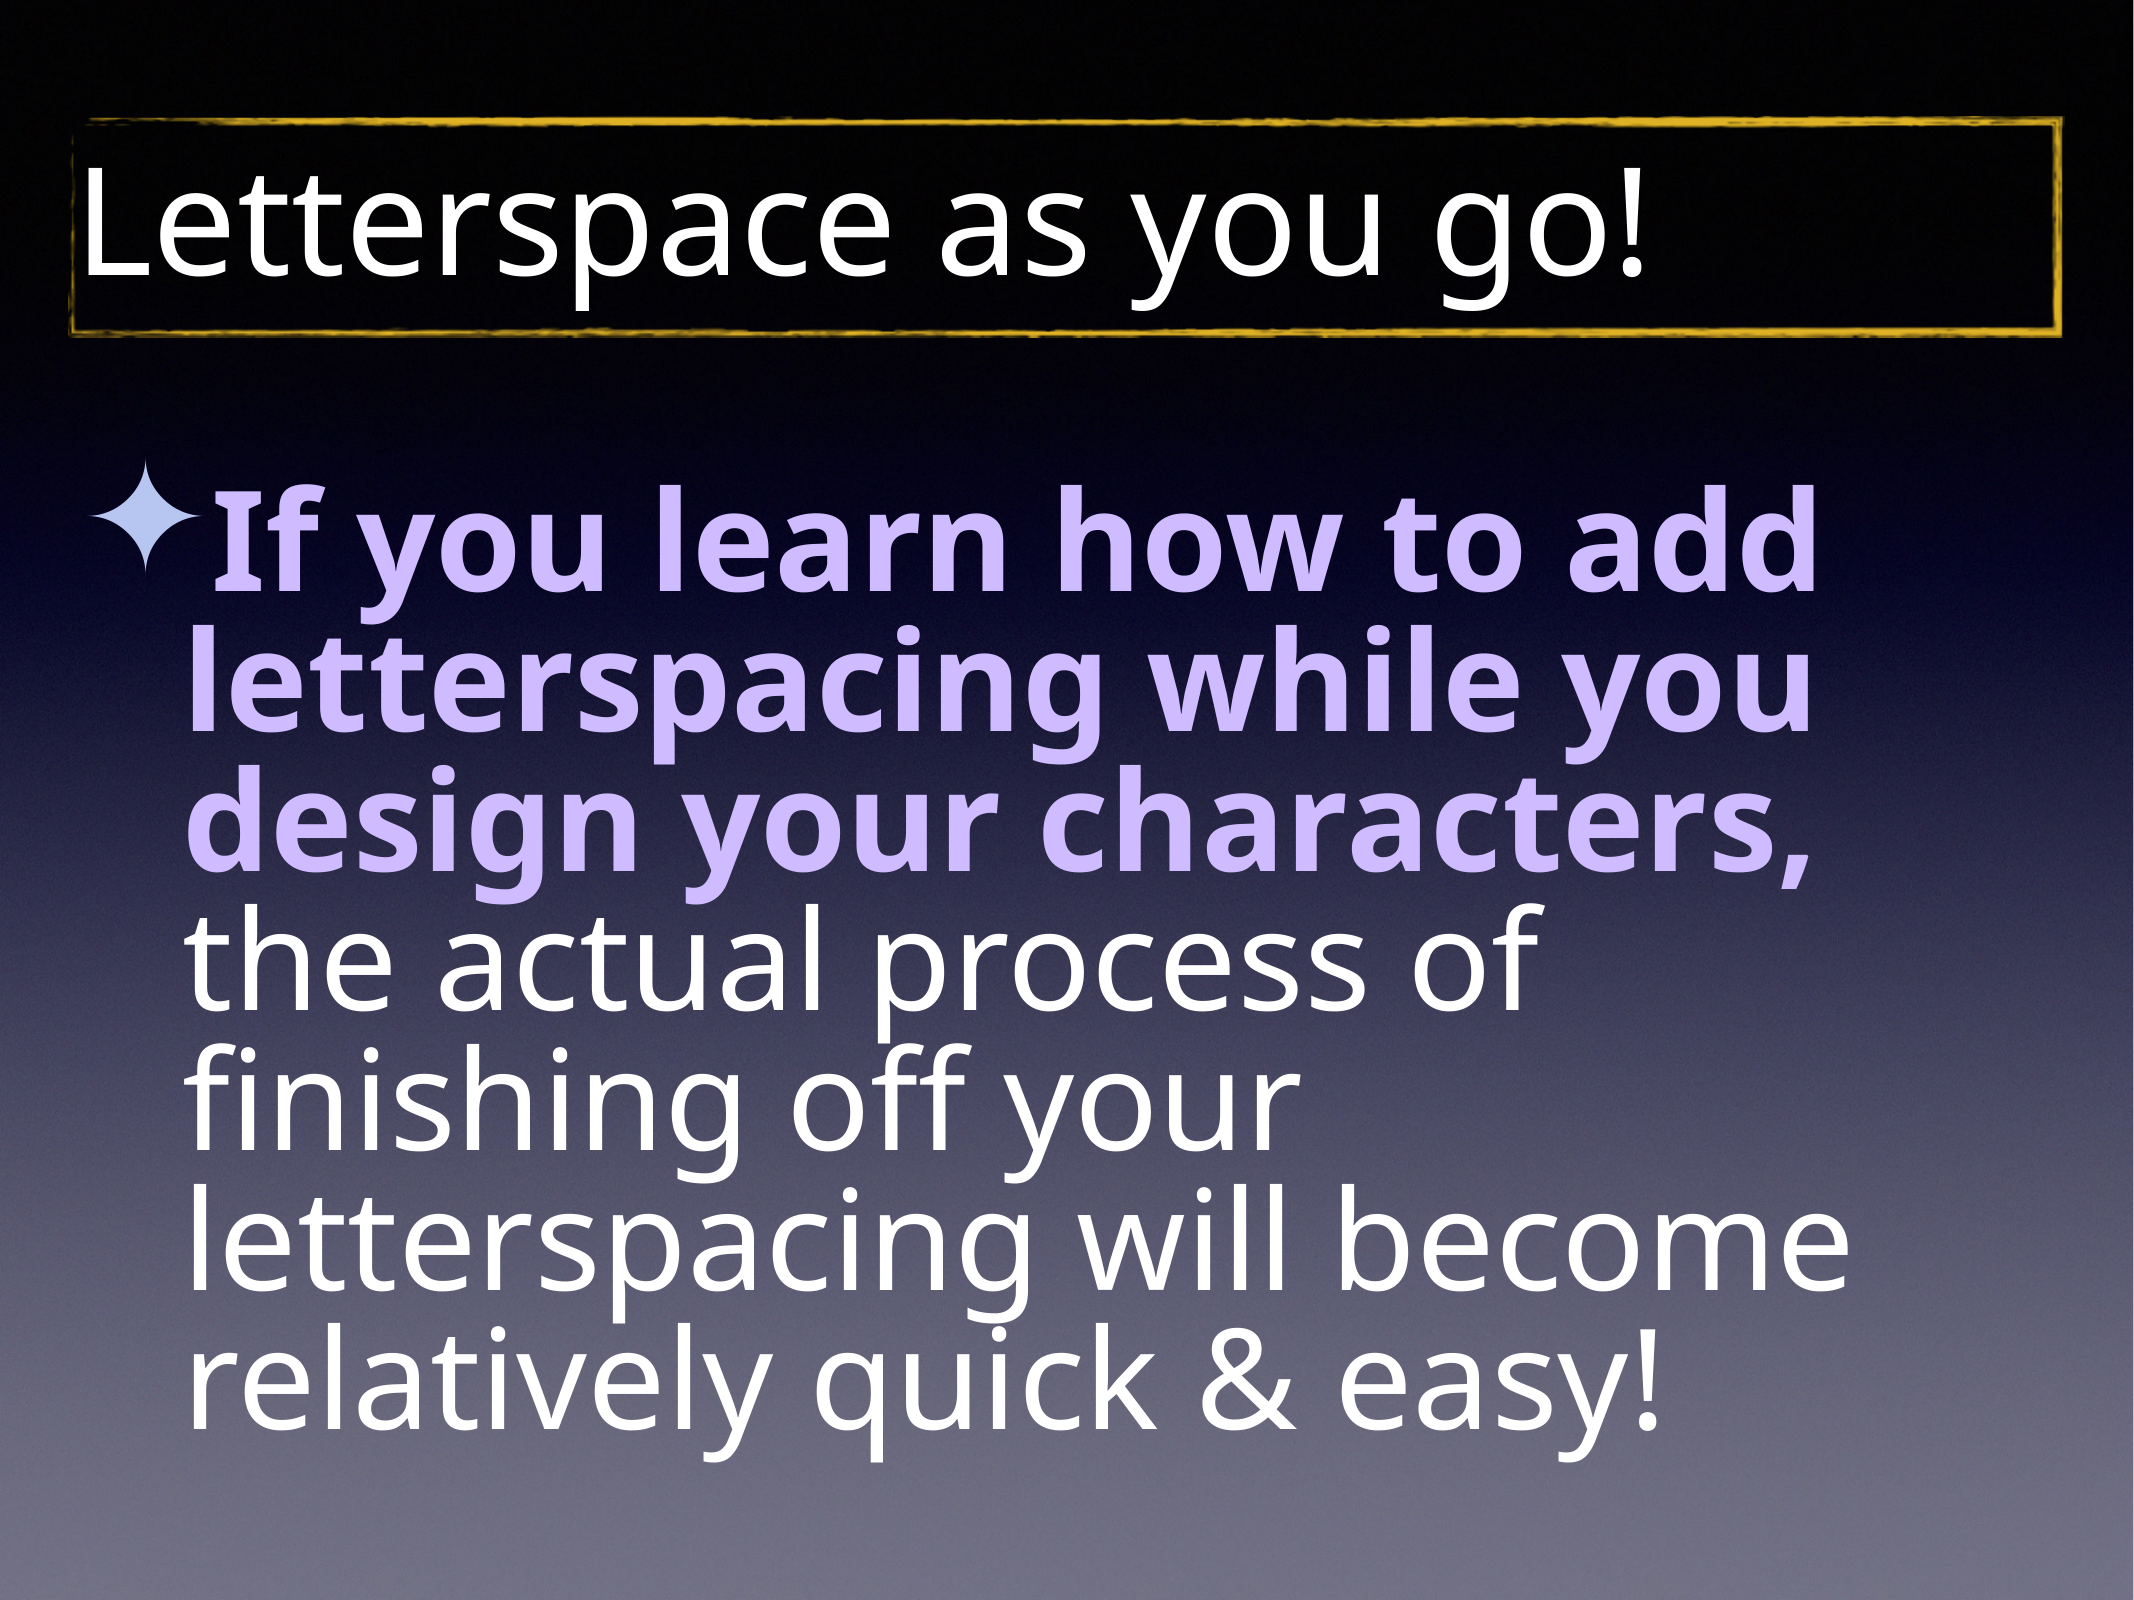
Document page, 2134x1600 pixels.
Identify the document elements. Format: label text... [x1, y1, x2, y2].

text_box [68, 116, 2066, 338]
picture [0, 0, 2134, 1600]
text_box If you learn how to add letterspacing while you design your characters, the actual process of finishing off your letterspacing will become relatively quick & easy! [72, 471, 2061, 1466]
